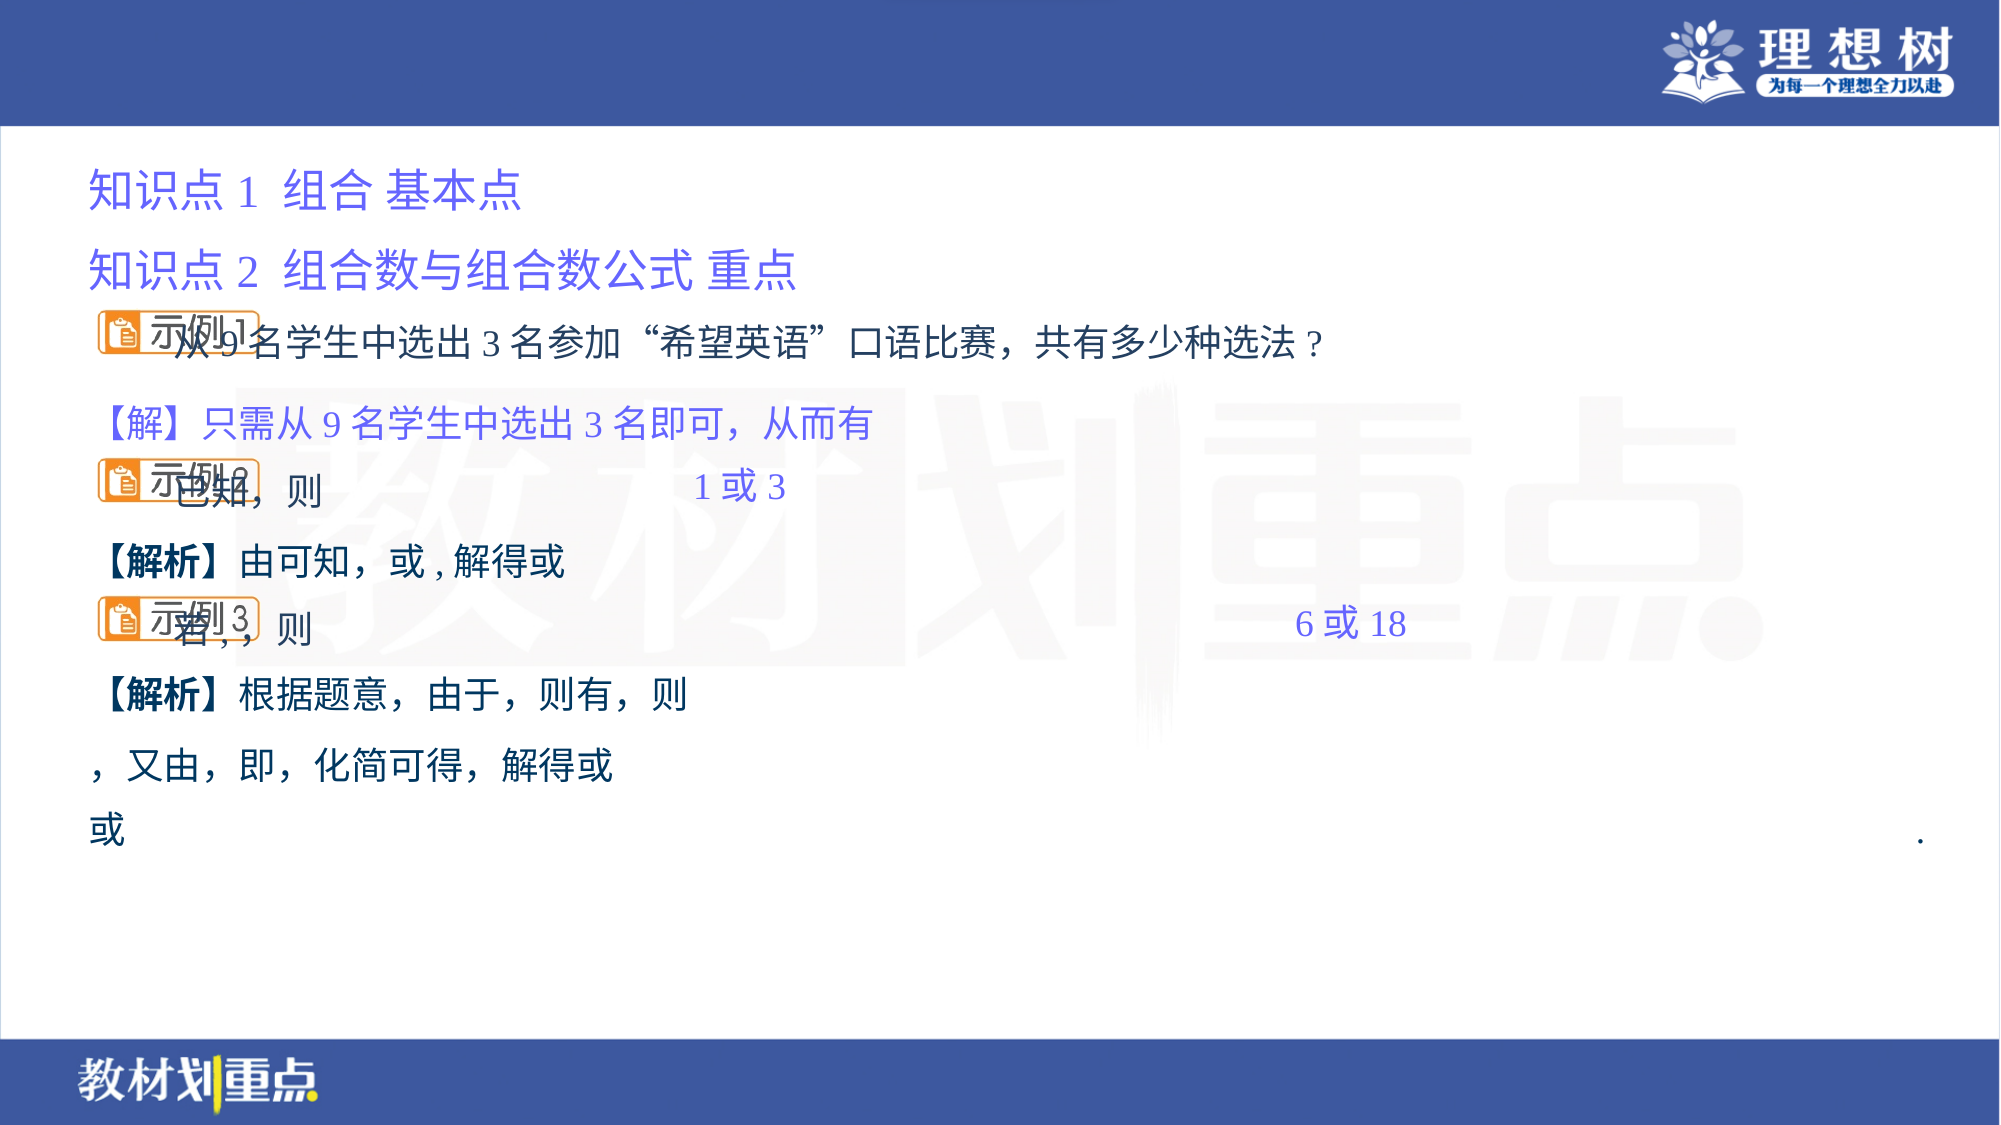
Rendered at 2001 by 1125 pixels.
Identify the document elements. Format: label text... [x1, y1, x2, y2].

text_box 从9名学生中选出3名参加“希望英语”口语比赛，共有多少种选法? [88, 297, 1911, 357]
text_box 知识点1 组合 基本点 [88, 135, 1911, 215]
text_box 知识点2 组合数与组合数公式 重点 [88, 215, 1911, 297]
text_box 1或3 [688, 438, 791, 500]
picture [0, 0, 2000, 1125]
text_box 6或18 [1290, 574, 1412, 637]
